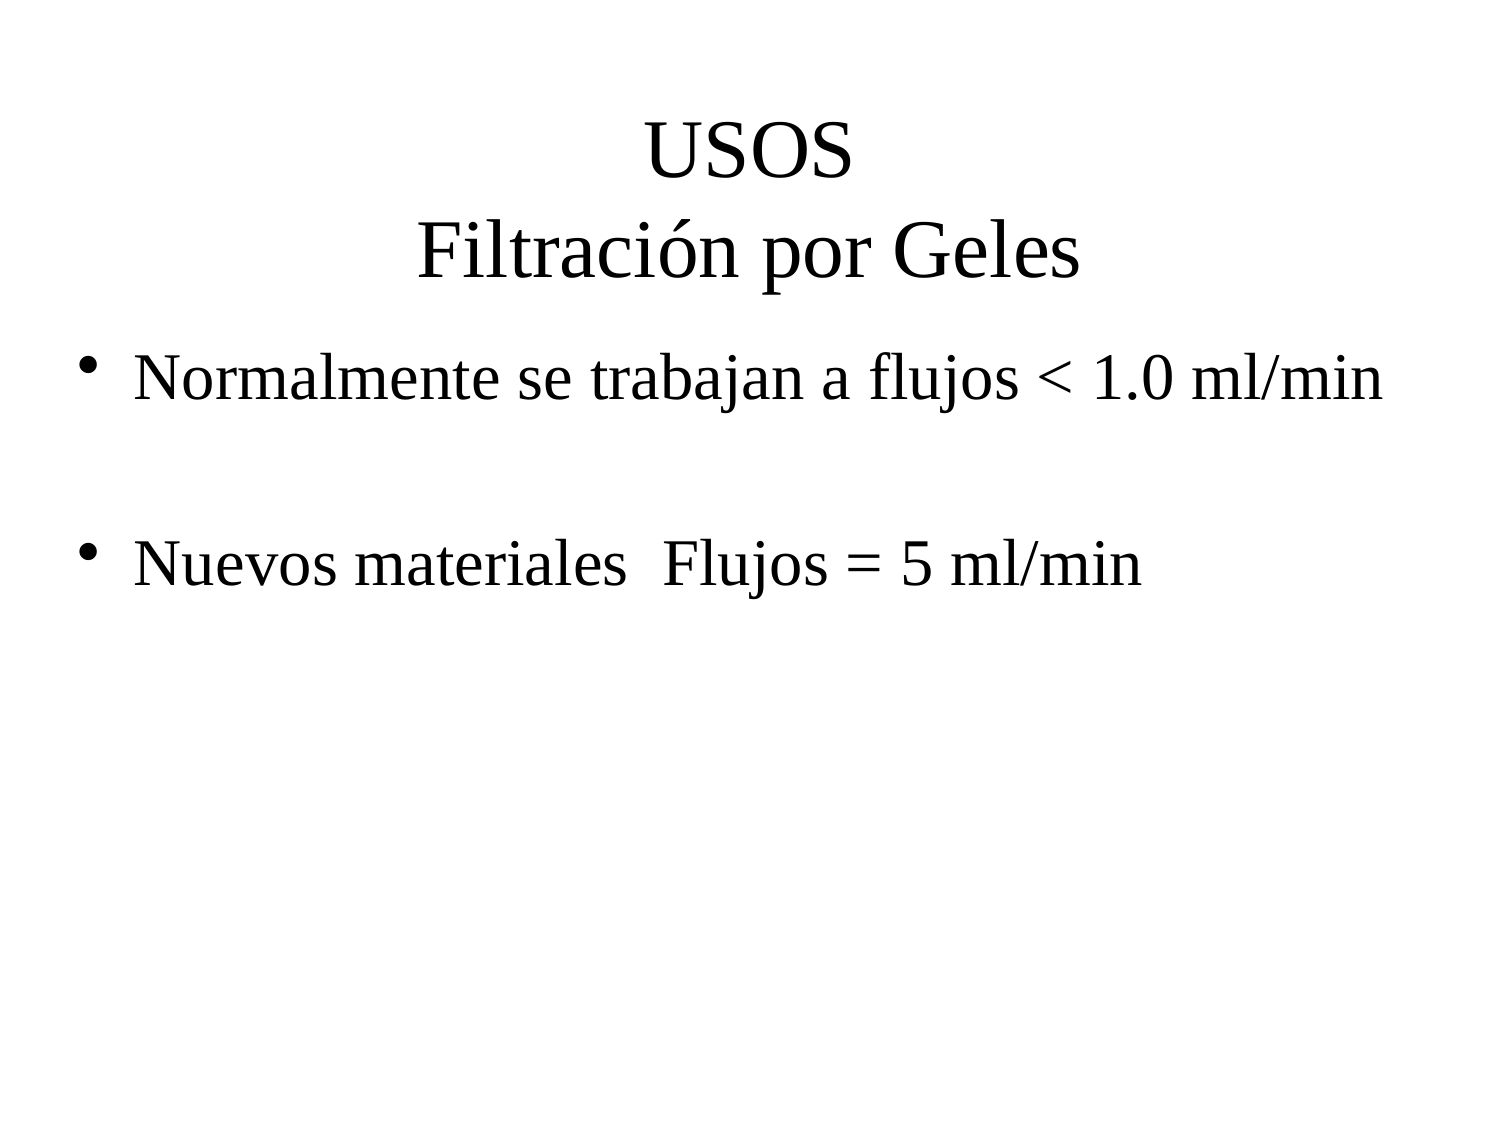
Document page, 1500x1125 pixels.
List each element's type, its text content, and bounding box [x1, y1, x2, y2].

list Normalmente se trabajan a flujos < 1.0 ml/min Nuevos materiales Flujos = 5 ml/min [62, 324, 1426, 1001]
title USOS Filtración por Geles [112, 99, 1388, 288]
